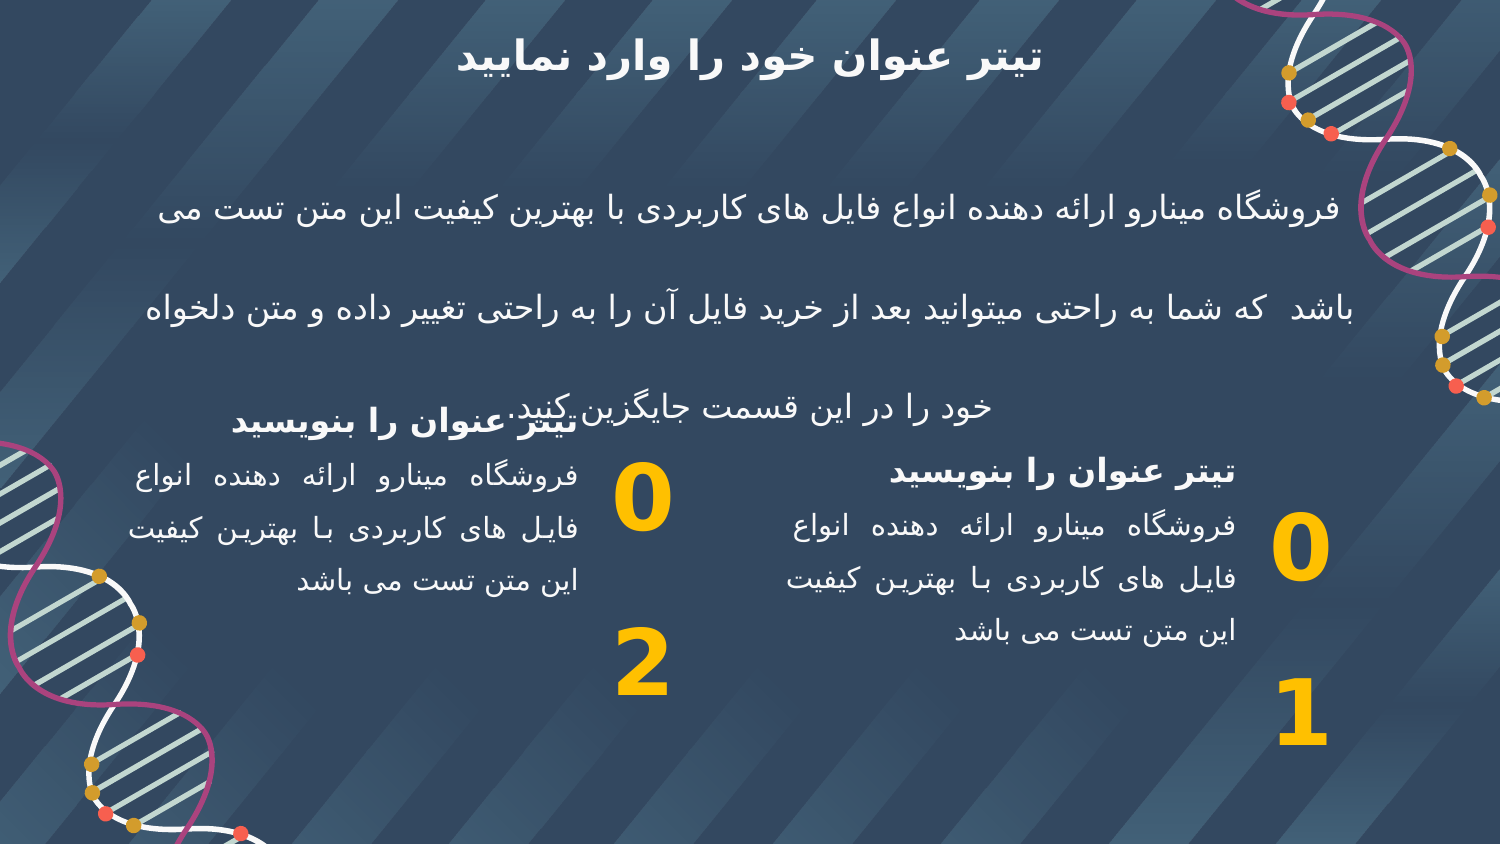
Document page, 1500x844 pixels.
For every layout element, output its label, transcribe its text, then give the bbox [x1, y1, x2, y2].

text_box 02 [582, 376, 705, 722]
text_box 01 [1240, 426, 1363, 772]
text_box تیتر عنوان را بنویسید فروشگاه مینارو ارائه دهنده انواع فایل های کاربردی با بهترین کیفیت این متن تست می باشد [108, 371, 594, 604]
text_box فروشگاه مینارو ارائه دهنده انواع فایل های کاربردی با بهترین کیفیت این متن تست می باشد که شما به راحتی میتوانید بعد از خرید فایل آن را به راحتی تغییر داده و متن دلخواه خود را در این قسمت جایگزین کنید. [108, 118, 1392, 433]
text_box تیتر عنوان خود را وارد نمایید [0, 21, 1500, 86]
text_box تیتر عنوان را بنویسید فروشگاه مینارو ارائه دهنده انواع فایل های کاربردی با بهترین کیفیت این متن تست می باشد [766, 421, 1252, 654]
